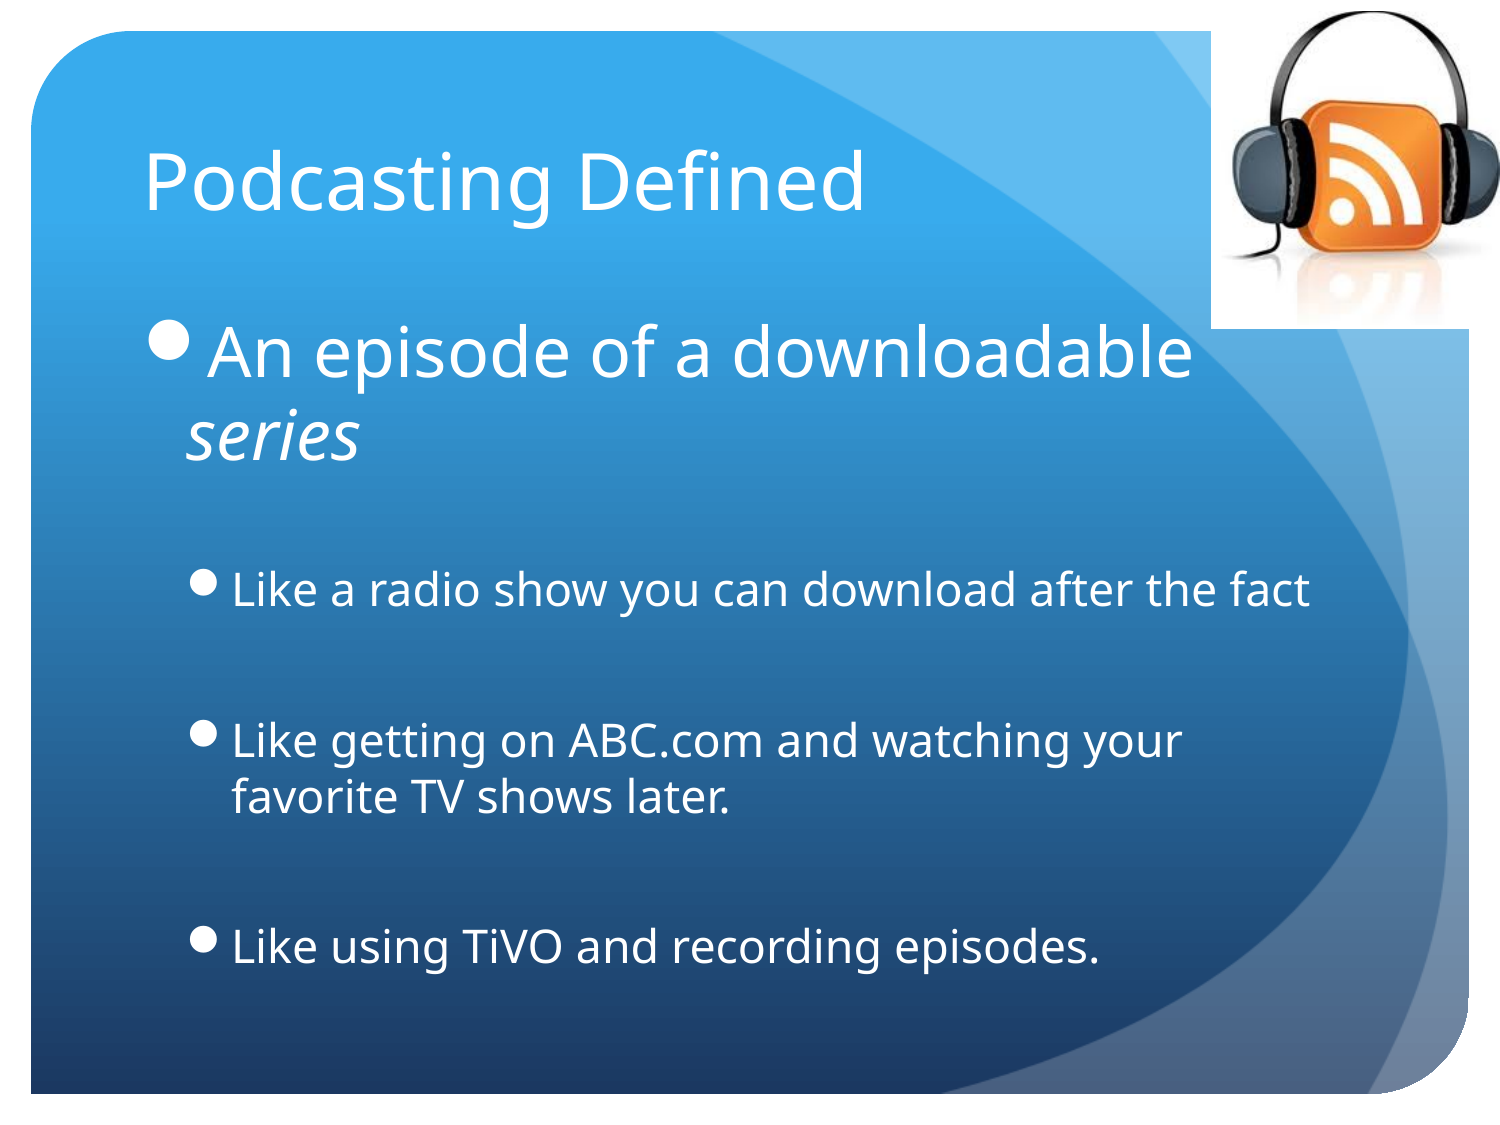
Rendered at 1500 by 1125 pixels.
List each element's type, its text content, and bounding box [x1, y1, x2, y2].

list An episode of a downloadable series Like a radio show you can download after the fact Like getting on ABC.com and watching your favorite TV shows later. Like using TiVO and recording episodes. [127, 299, 1372, 991]
picture [24, 11, 1500, 1094]
title Podcasting Defined [127, 62, 1211, 234]
